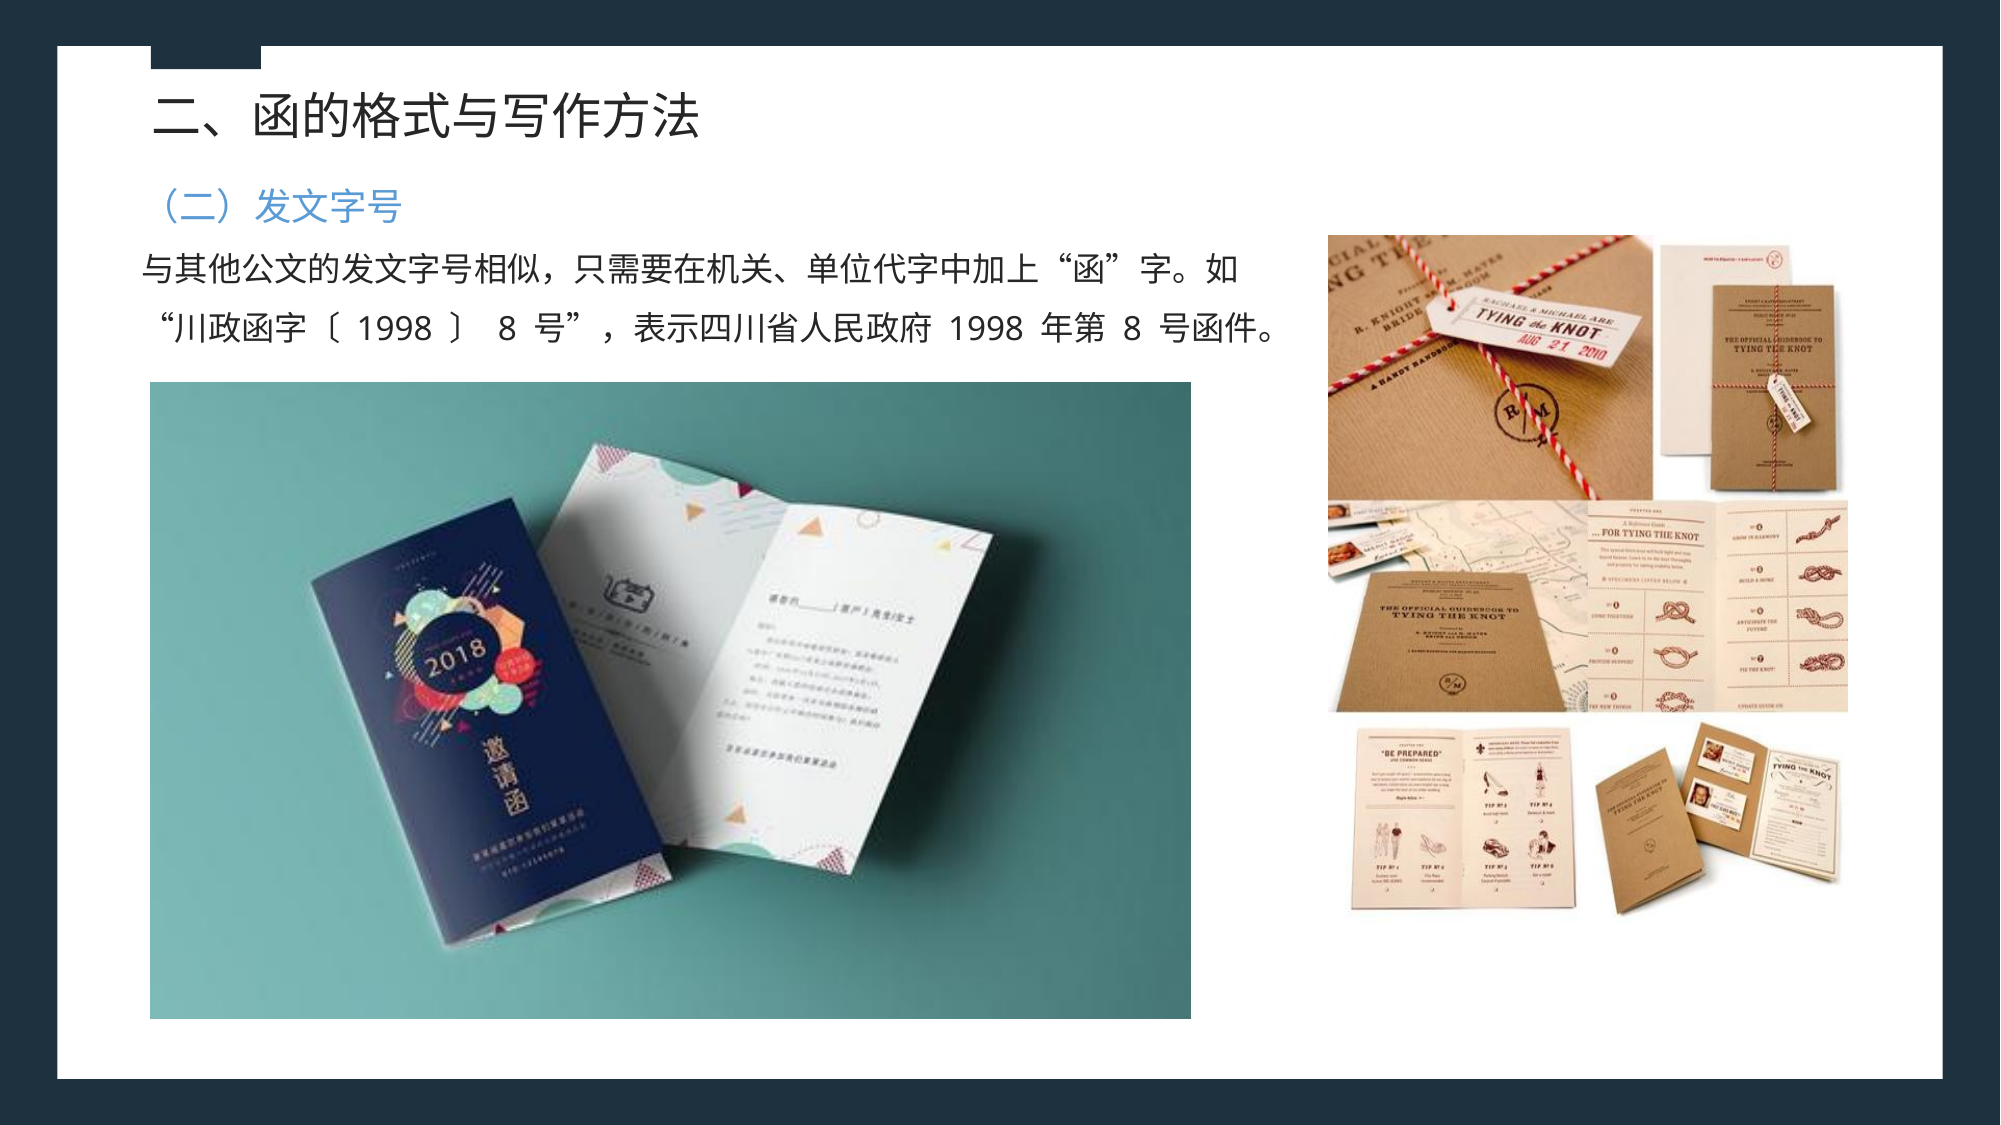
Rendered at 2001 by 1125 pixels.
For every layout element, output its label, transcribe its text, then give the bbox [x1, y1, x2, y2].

picture [1328, 235, 1848, 925]
text_box （二）发文字号 与其他公文的发文字号相似，只需要在机关、单位代字中加上“函”字。如“川政函字〔 1998 〕 8 号”，表示四川省人民政府 1998 年第 8 号函件。 [126, 152, 1296, 355]
text_box 二、函的格式与写作方法 [150, 77, 858, 152]
picture [150, 382, 1191, 1019]
